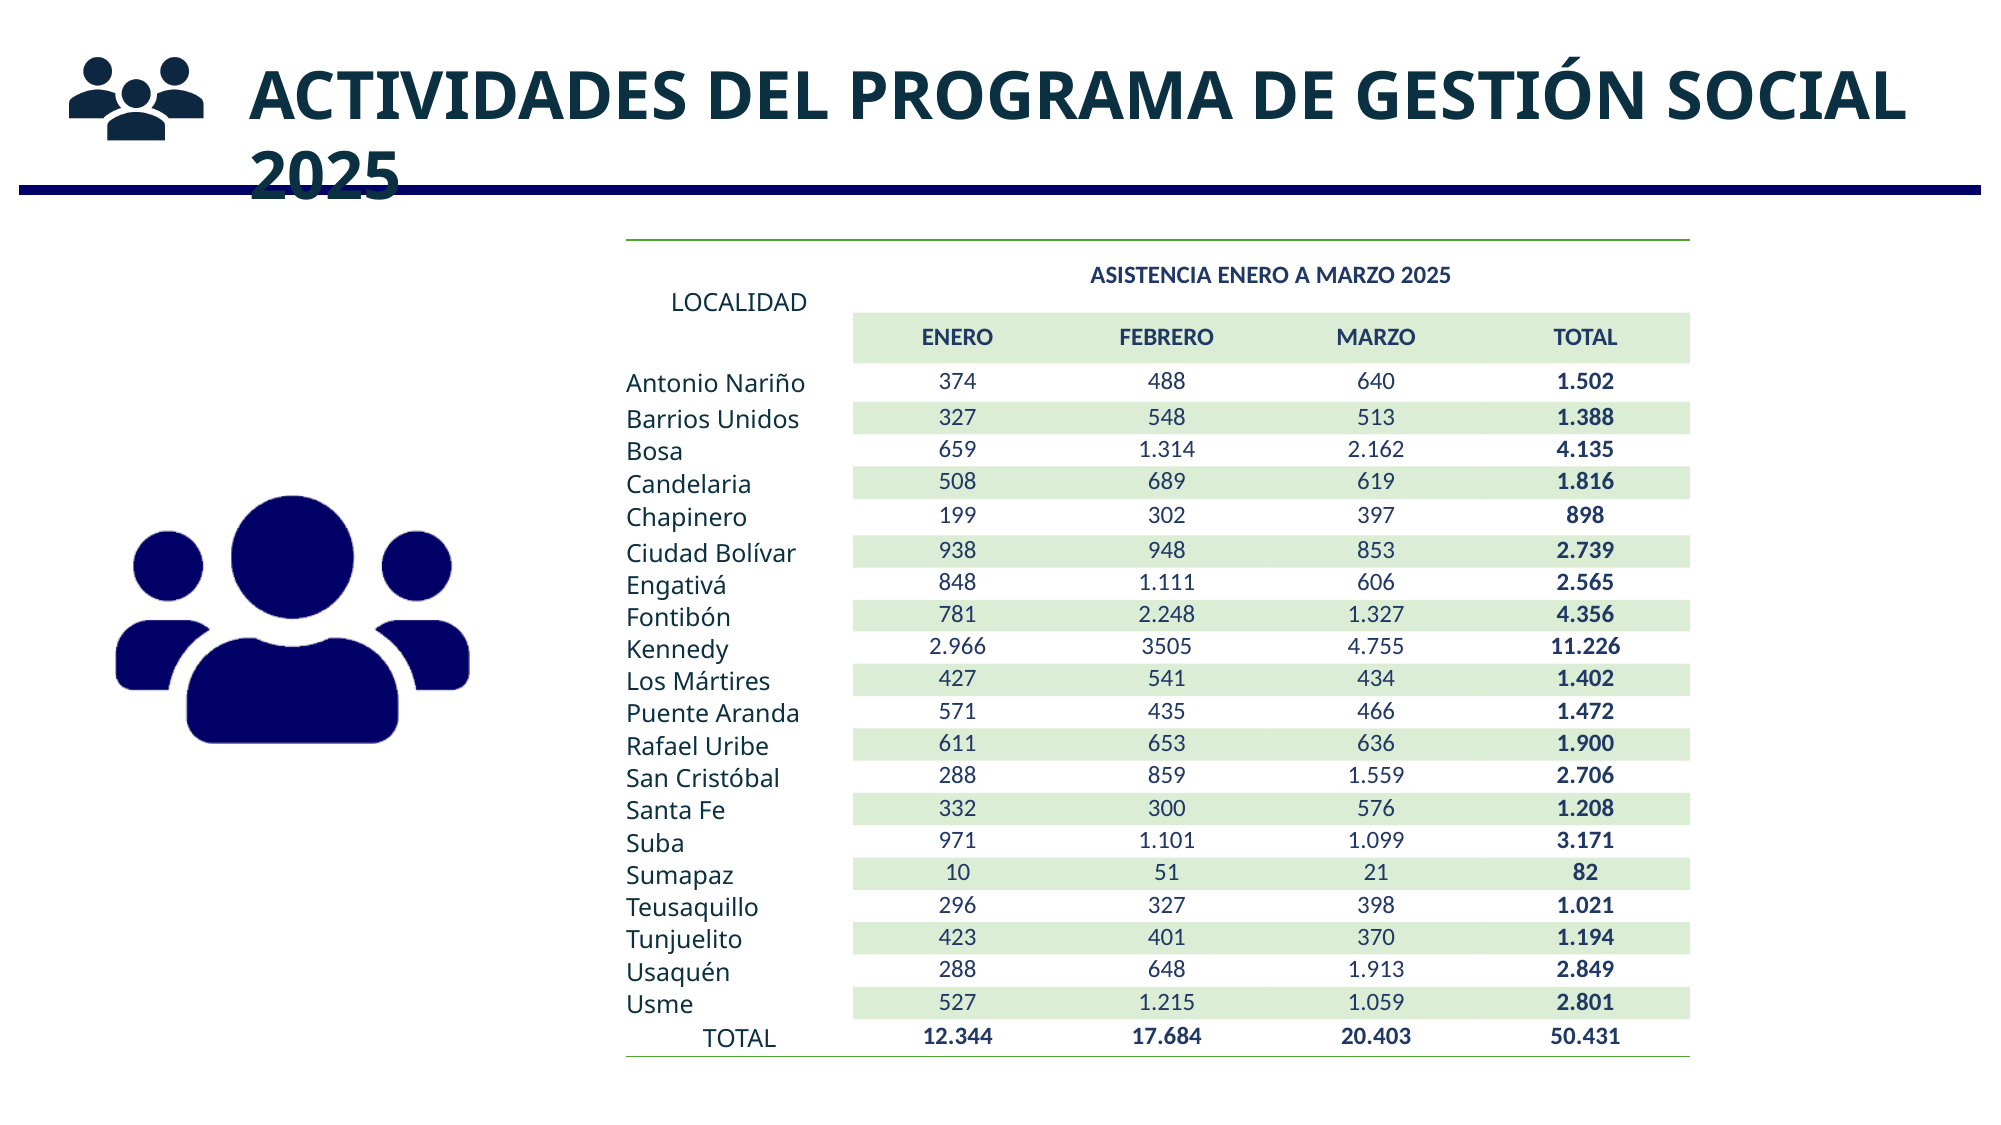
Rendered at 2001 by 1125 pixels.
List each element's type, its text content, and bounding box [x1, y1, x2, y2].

table_cell 199 [853, 499, 1062, 535]
table_cell Candelaria [626, 466, 853, 499]
table_cell 2.849 [1481, 954, 1690, 987]
table_cell 288 [853, 954, 1062, 987]
table_cell Bosa [626, 434, 853, 466]
table_cell 938 [853, 535, 1062, 568]
table_cell 508 [853, 466, 1062, 499]
table_cell 659 [853, 434, 1062, 466]
table_cell 513 [1272, 402, 1481, 434]
table_cell 434 [1272, 664, 1481, 696]
table_cell 327 [853, 402, 1062, 434]
table_cell 2.162 [1272, 434, 1481, 466]
table_cell 1.327 [1272, 600, 1481, 631]
table_cell 971 [853, 825, 1062, 858]
table_cell Kennedy [626, 631, 853, 664]
table_cell Puente Aranda [626, 696, 853, 728]
table_cell 527 [853, 987, 1062, 1019]
table_cell 1.021 [1481, 890, 1690, 922]
table_cell 853 [1272, 535, 1481, 568]
text_box ACTIVIDADES DEL PROGRAMA DE GESTIÓN SOCIAL 2025 [159, 45, 1981, 189]
table_cell 20.403 [1272, 1019, 1481, 1056]
table_cell Tunjuelito [626, 922, 853, 954]
table_cell 302 [1062, 499, 1272, 535]
table_cell Chapinero [626, 499, 853, 535]
table_cell 2.966 [853, 631, 1062, 664]
table_cell 1.314 [1062, 434, 1272, 466]
table_cell Santa Fe [626, 793, 853, 825]
table_cell 4.135 [1481, 434, 1690, 466]
table_cell 4.755 [1272, 631, 1481, 664]
table_cell Sumapaz [626, 858, 853, 890]
table_cell Barrios Unidos [626, 402, 853, 434]
table_cell 397 [1272, 499, 1481, 535]
table_cell TOTAL [626, 1019, 853, 1056]
table_cell 576 [1272, 793, 1481, 825]
table_cell Fontibón [626, 600, 853, 631]
table_cell 374 [853, 363, 1062, 402]
table_cell 541 [1062, 664, 1272, 696]
table_cell 1.402 [1481, 664, 1690, 696]
table_cell 427 [853, 664, 1062, 696]
table_cell 51 [1062, 858, 1272, 890]
table_cell 370 [1272, 922, 1481, 954]
table_cell 1.472 [1481, 696, 1690, 728]
table_cell Usaquén [626, 954, 853, 987]
table_cell 1.215 [1062, 987, 1272, 1019]
picture [114, 495, 471, 745]
table_cell 11.226 [1481, 631, 1690, 664]
table_cell 2.706 [1481, 761, 1690, 793]
table_cell 2.248 [1062, 600, 1272, 631]
table_cell San Cristóbal [626, 761, 853, 793]
table_cell 1.208 [1481, 793, 1690, 825]
table_cell 488 [1062, 363, 1272, 402]
table_cell 548 [1062, 402, 1272, 434]
table_cell 327 [1062, 890, 1272, 922]
table_cell 848 [853, 568, 1062, 600]
table_cell 2.565 [1481, 568, 1690, 600]
table_cell 898 [1481, 499, 1690, 535]
table_cell 636 [1272, 728, 1481, 761]
table_cell 288 [853, 761, 1062, 793]
table_cell TOTAL [1481, 313, 1690, 363]
table_cell 2.739 [1481, 535, 1690, 568]
table_cell Rafael Uribe [626, 728, 853, 761]
table_cell 1.059 [1272, 987, 1481, 1019]
table_cell 17.684 [1062, 1019, 1272, 1056]
table_cell 640 [1272, 363, 1481, 402]
table_cell 1.388 [1481, 402, 1690, 434]
table_cell 82 [1481, 858, 1690, 890]
table_cell 423 [853, 922, 1062, 954]
table_cell FEBRERO [1062, 313, 1272, 363]
table_cell 606 [1272, 568, 1481, 600]
table_cell 1.816 [1481, 466, 1690, 499]
table_cell 611 [853, 728, 1062, 761]
table_header LOCALIDAD [626, 241, 853, 363]
table_cell 1.900 [1481, 728, 1690, 761]
table_cell 571 [853, 696, 1062, 728]
table_cell 3.171 [1481, 825, 1690, 858]
table_cell Ciudad Bolívar [626, 535, 853, 568]
table_cell ENERO [853, 313, 1062, 363]
table_cell 466 [1272, 696, 1481, 728]
table_cell 1.913 [1272, 954, 1481, 987]
text_box ACTIVIDADES DEL PROGRAMA DE GESTIÓN SOCIAL 2025 [159, 191, 1981, 220]
table_cell 1.111 [1062, 568, 1272, 600]
table_cell Antonio Nariño [626, 363, 853, 402]
table_cell 1.559 [1272, 761, 1481, 793]
table_cell 1.099 [1272, 825, 1481, 858]
table_cell 10 [853, 858, 1062, 890]
table_cell 1.194 [1481, 922, 1690, 954]
table_cell Suba [626, 825, 853, 858]
table_cell 4.356 [1481, 600, 1690, 631]
table_cell Los Mártires [626, 664, 853, 696]
table_cell 296 [853, 890, 1062, 922]
table_cell 2.801 [1481, 987, 1690, 1019]
table_header ASISTENCIA ENERO A MARZO 2025 [853, 241, 1690, 313]
table_cell 689 [1062, 466, 1272, 499]
table_cell 1.502 [1481, 363, 1690, 402]
table_cell 3505 [1062, 631, 1272, 664]
table_cell 401 [1062, 922, 1272, 954]
table_cell 948 [1062, 535, 1272, 568]
table_cell 21 [1272, 858, 1481, 890]
table_cell 300 [1062, 793, 1272, 825]
table_cell 619 [1272, 466, 1481, 499]
table_cell 332 [853, 793, 1062, 825]
picture [58, 21, 213, 176]
table_cell 648 [1062, 954, 1272, 987]
table_cell 12.344 [853, 1019, 1062, 1056]
table_cell 50.431 [1481, 1019, 1690, 1056]
table_cell 781 [853, 600, 1062, 631]
table_cell MARZO [1272, 313, 1481, 363]
table_cell 653 [1062, 728, 1272, 761]
table_cell Engativá [626, 568, 853, 600]
table_cell Teusaquillo [626, 890, 853, 922]
table_cell 398 [1272, 890, 1481, 922]
table_cell 1.101 [1062, 825, 1272, 858]
table_cell Usme [626, 987, 853, 1019]
table_cell 859 [1062, 761, 1272, 793]
table_cell 435 [1062, 696, 1272, 728]
